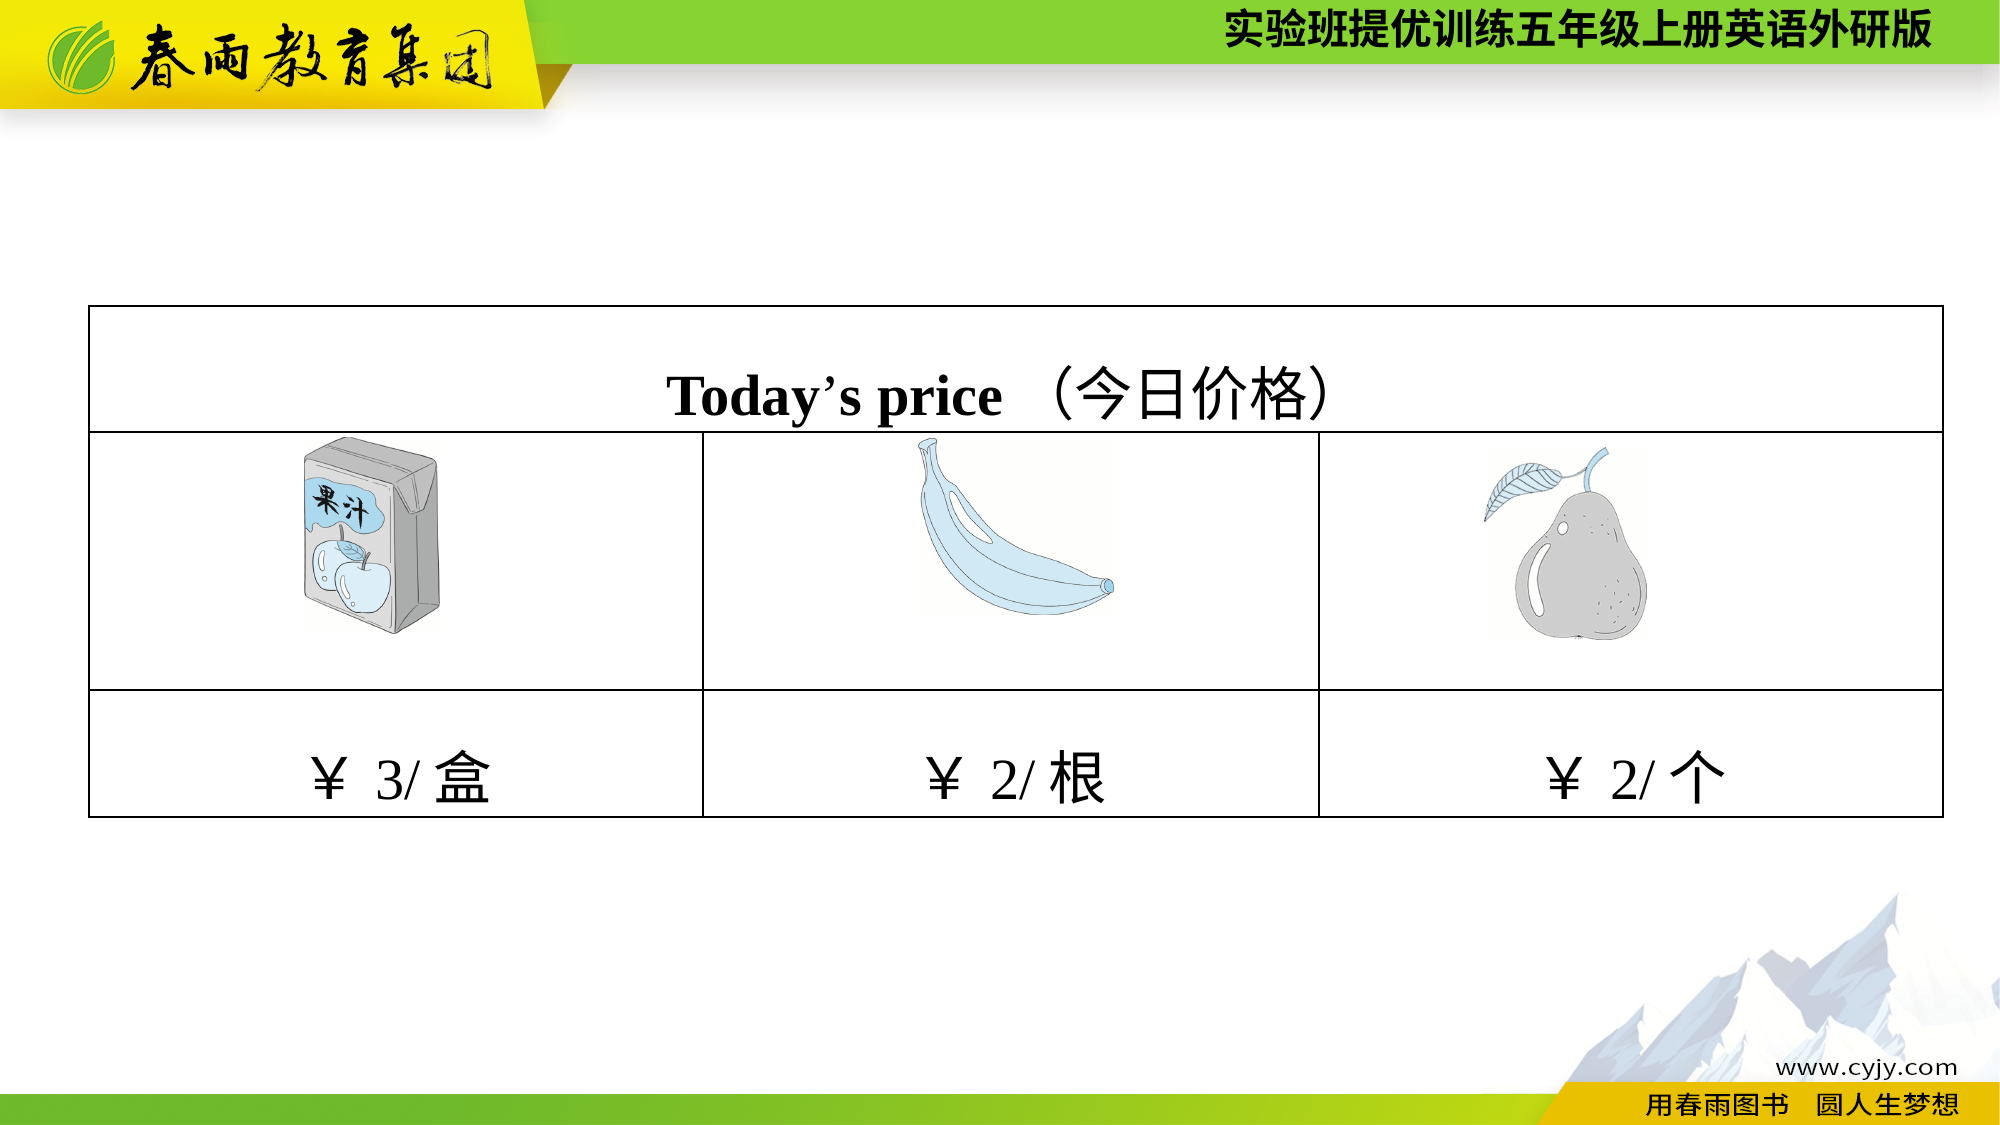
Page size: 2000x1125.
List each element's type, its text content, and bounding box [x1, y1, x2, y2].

table_header Today’s price（今日价格） [90, 307, 1942, 431]
table_cell [90, 433, 702, 689]
table_cell ￥2/根 [704, 691, 1318, 816]
table_cell ￥2/个 [1320, 691, 1942, 816]
table_cell [704, 433, 1318, 689]
picture [0, 0, 2000, 1125]
table_cell ￥3/盒 [90, 691, 702, 816]
table_cell [1320, 433, 1942, 689]
